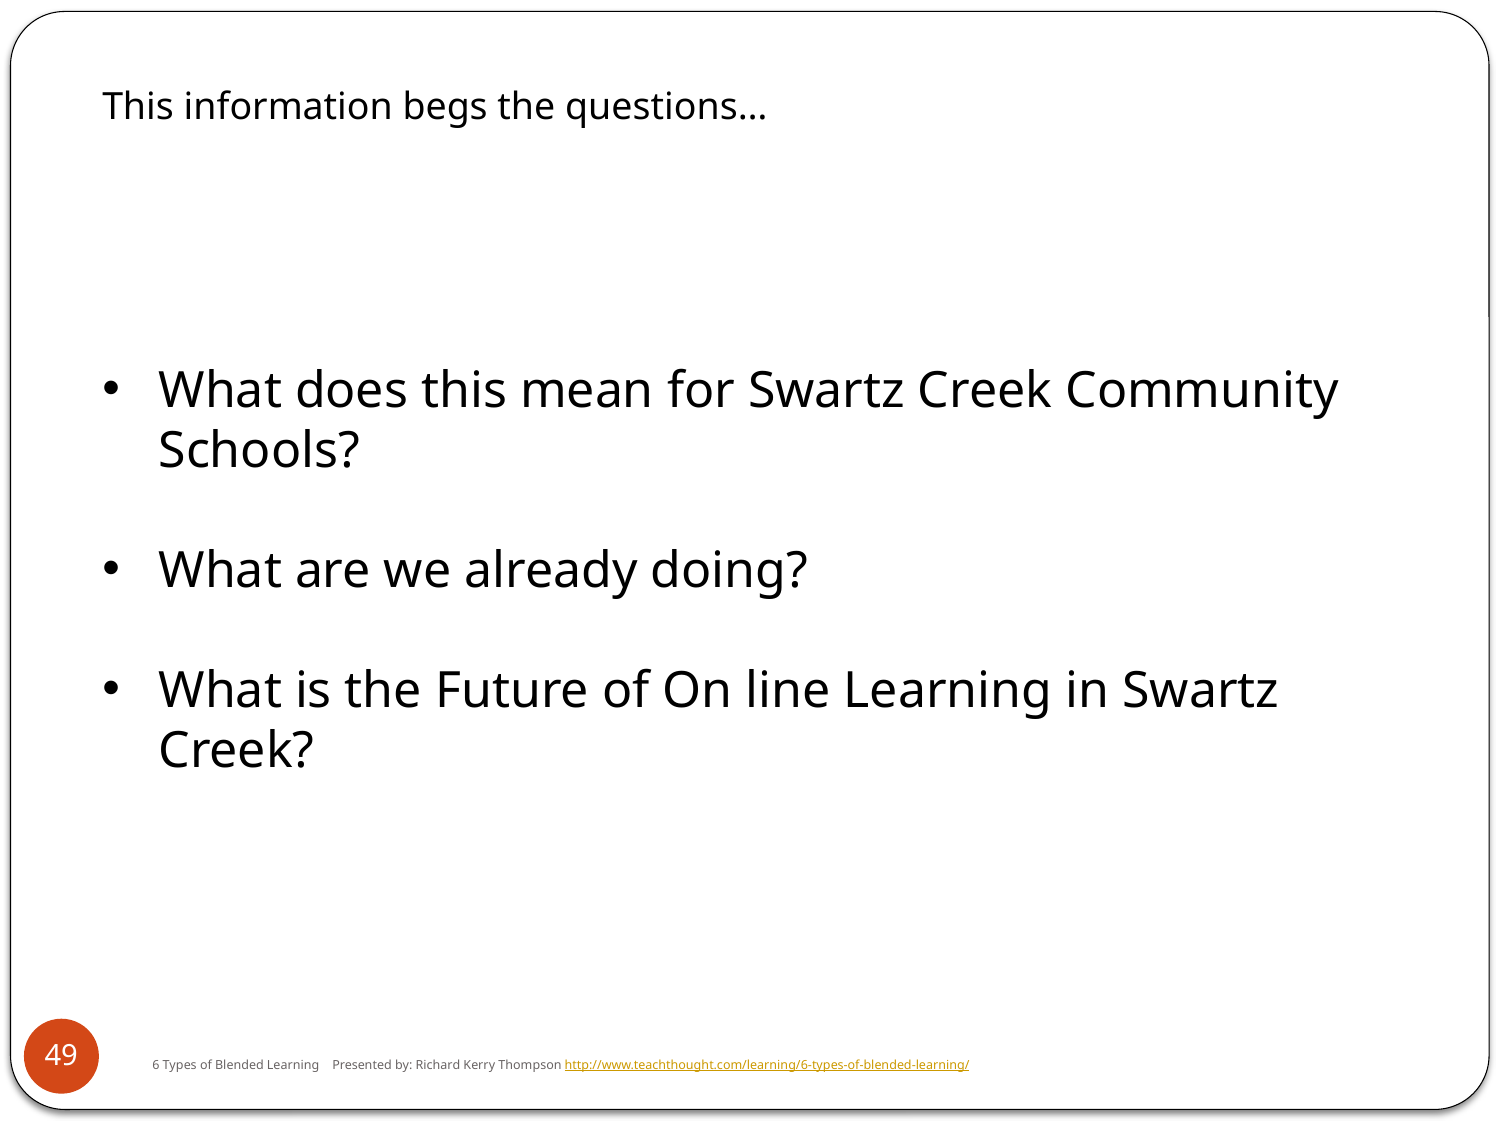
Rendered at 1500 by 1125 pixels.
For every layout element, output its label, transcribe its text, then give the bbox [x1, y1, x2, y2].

slide_number 49 [23, 1018, 99, 1094]
footer 6 Types of Blended Learning Presented by: Richard Kerry Thompson http://www.teachthought.com/learning/6-types-of-blended-learning/ [137, 1042, 988, 1103]
text_box This information begs the questions… [87, 74, 1213, 135]
text_box What does this mean for Swartz Creek Community Schools? What are we already doing? What is the Future of On line Learning in Swartz Creek? [87, 349, 1425, 905]
